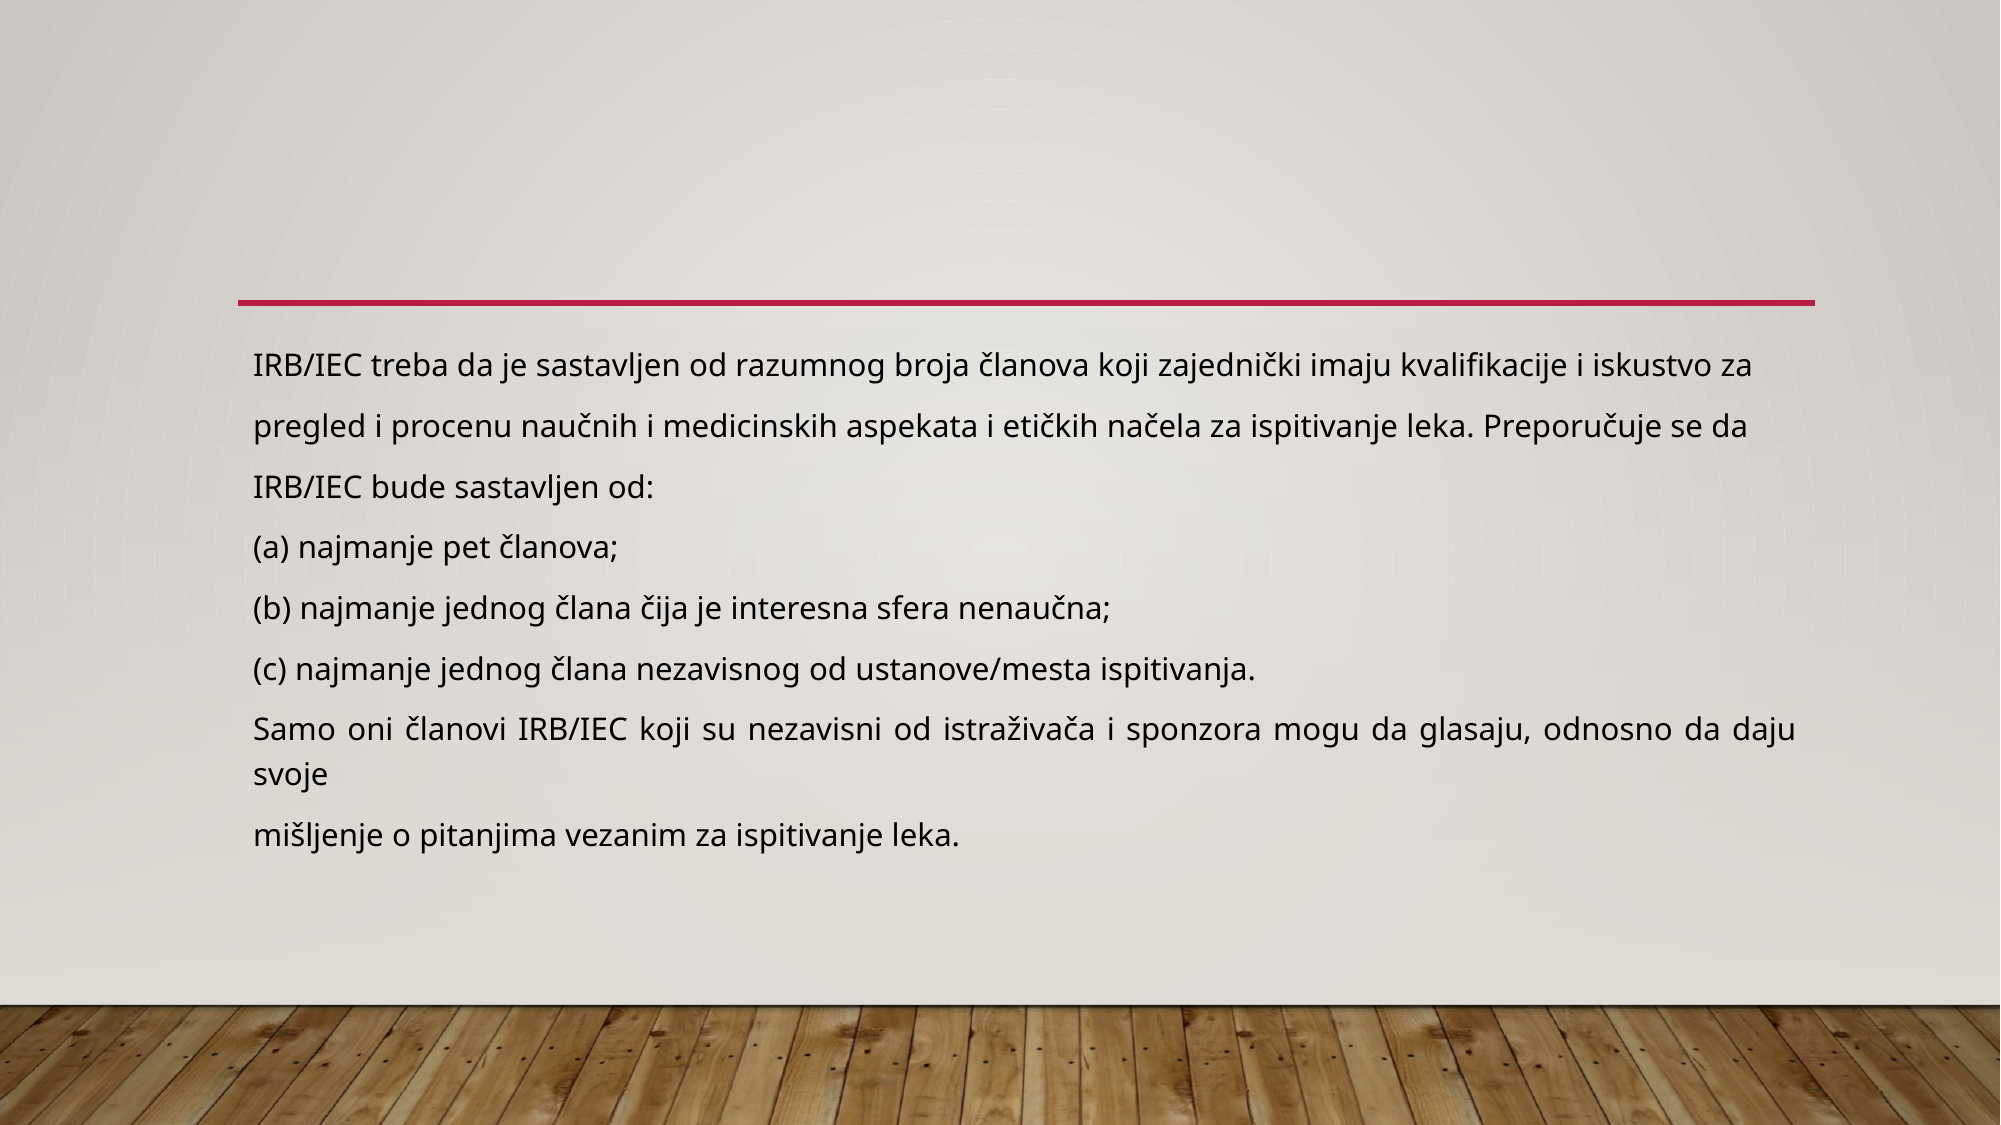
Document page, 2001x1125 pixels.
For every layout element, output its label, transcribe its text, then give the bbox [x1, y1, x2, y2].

list IRB/IEC treba da je sastavljen od razumnog broja članova koji zajednički imaju kvalifikacije i iskustvo za pregled i procenu naučnih i medicinskih aspekata i etičkih načela za ispitivanje leka. Preporučuje se da IRB/IEC bude sastavljen od: (a) najmanje pet članova; (b) najmanje jednog člana čija je interesna sfera nenaučna; (c) najmanje jednog člana nezavisnog od ustanove/mesta ispitivanja. Samo oni članovi IRB/IEC koji su nezavisni od istraživača i sponzora mogu da glasaju, odnosno da daju svoje mišljenje o pitanjima vezanim za ispitivanje leka. [238, 330, 1814, 897]
picture [0, 1005, 2000, 1125]
